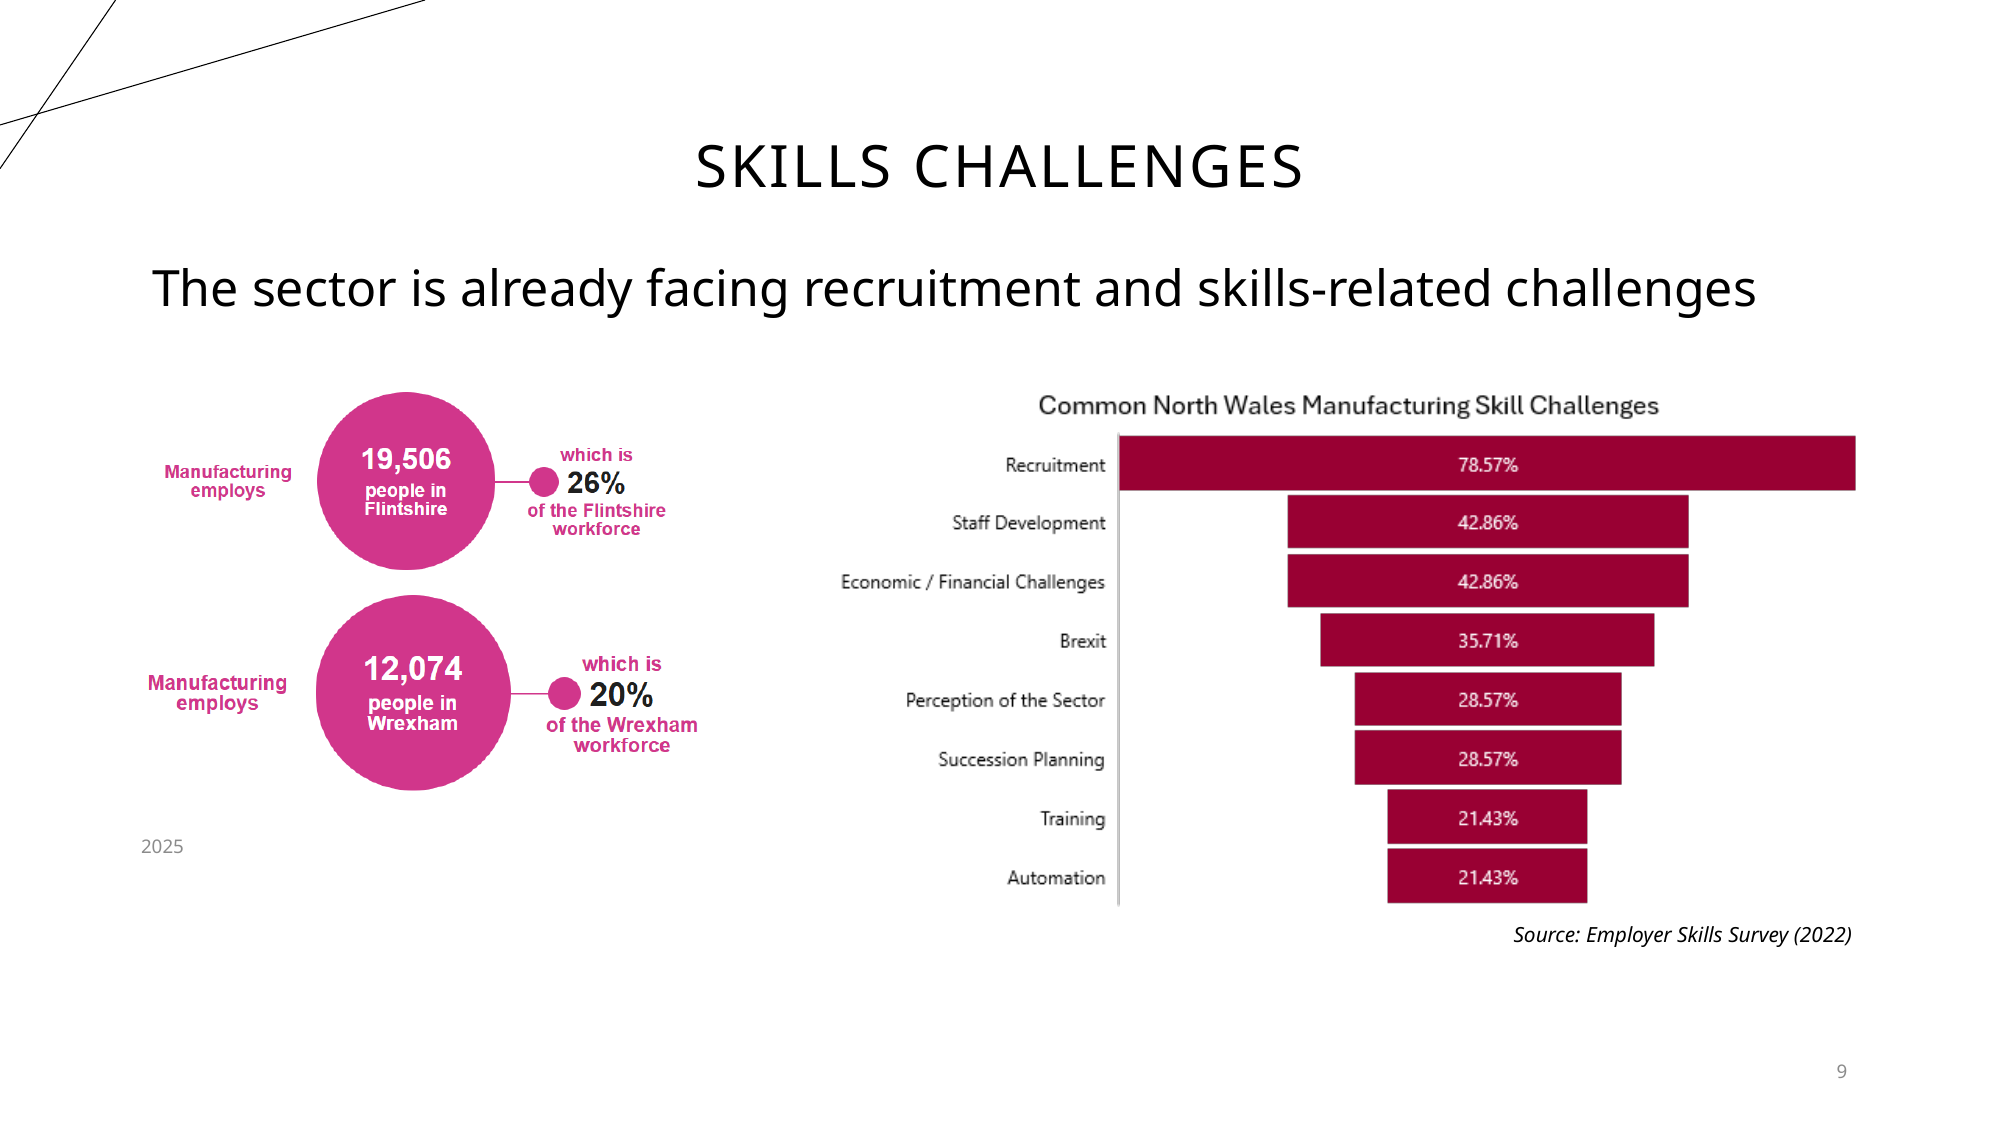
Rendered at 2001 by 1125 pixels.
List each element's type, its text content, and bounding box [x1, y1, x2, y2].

slide_number 2025 [126, 816, 576, 877]
slide_number 9 [1412, 1042, 1863, 1103]
text_box Source: Employer Skills Survey (2022) [1498, 914, 2000, 955]
picture [116, 377, 738, 804]
title Skills Challenges [137, 59, 1863, 278]
picture [828, 377, 1873, 922]
